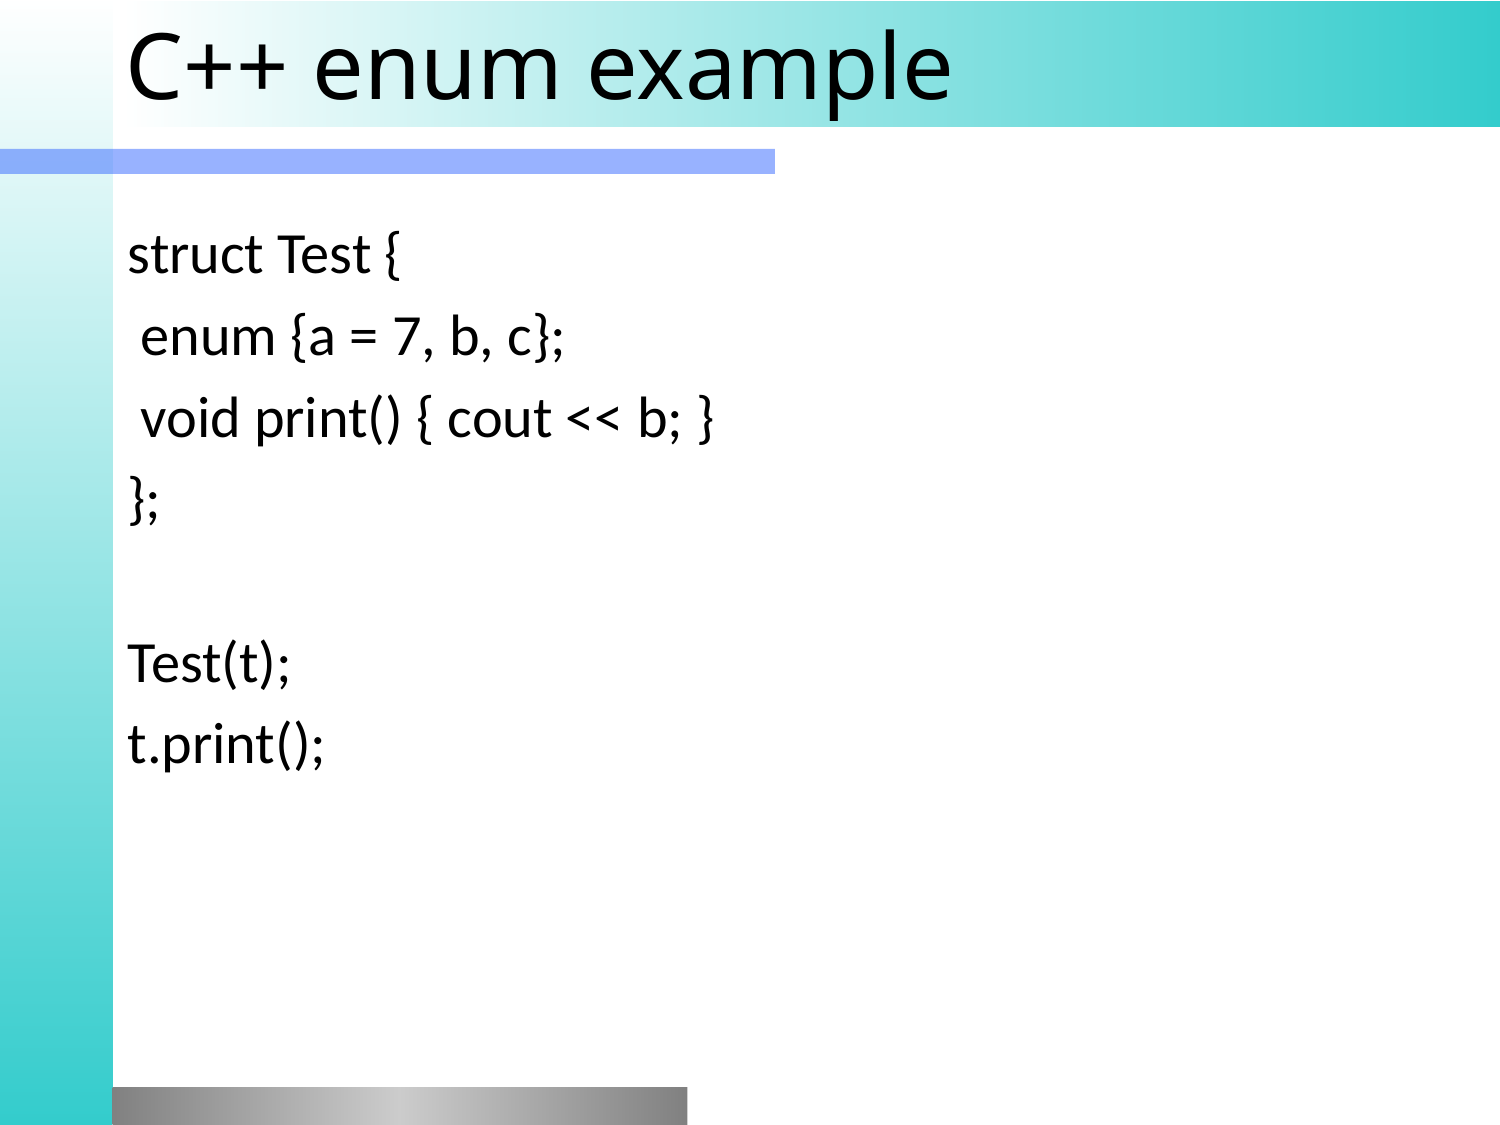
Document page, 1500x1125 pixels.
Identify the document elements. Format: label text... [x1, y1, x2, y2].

list struct Test { enum {a = 7, b, c}; void print() { cout << b; } }; Test(t); t.print(); [112, 207, 1388, 1073]
title C++ enum example [110, 0, 1500, 126]
